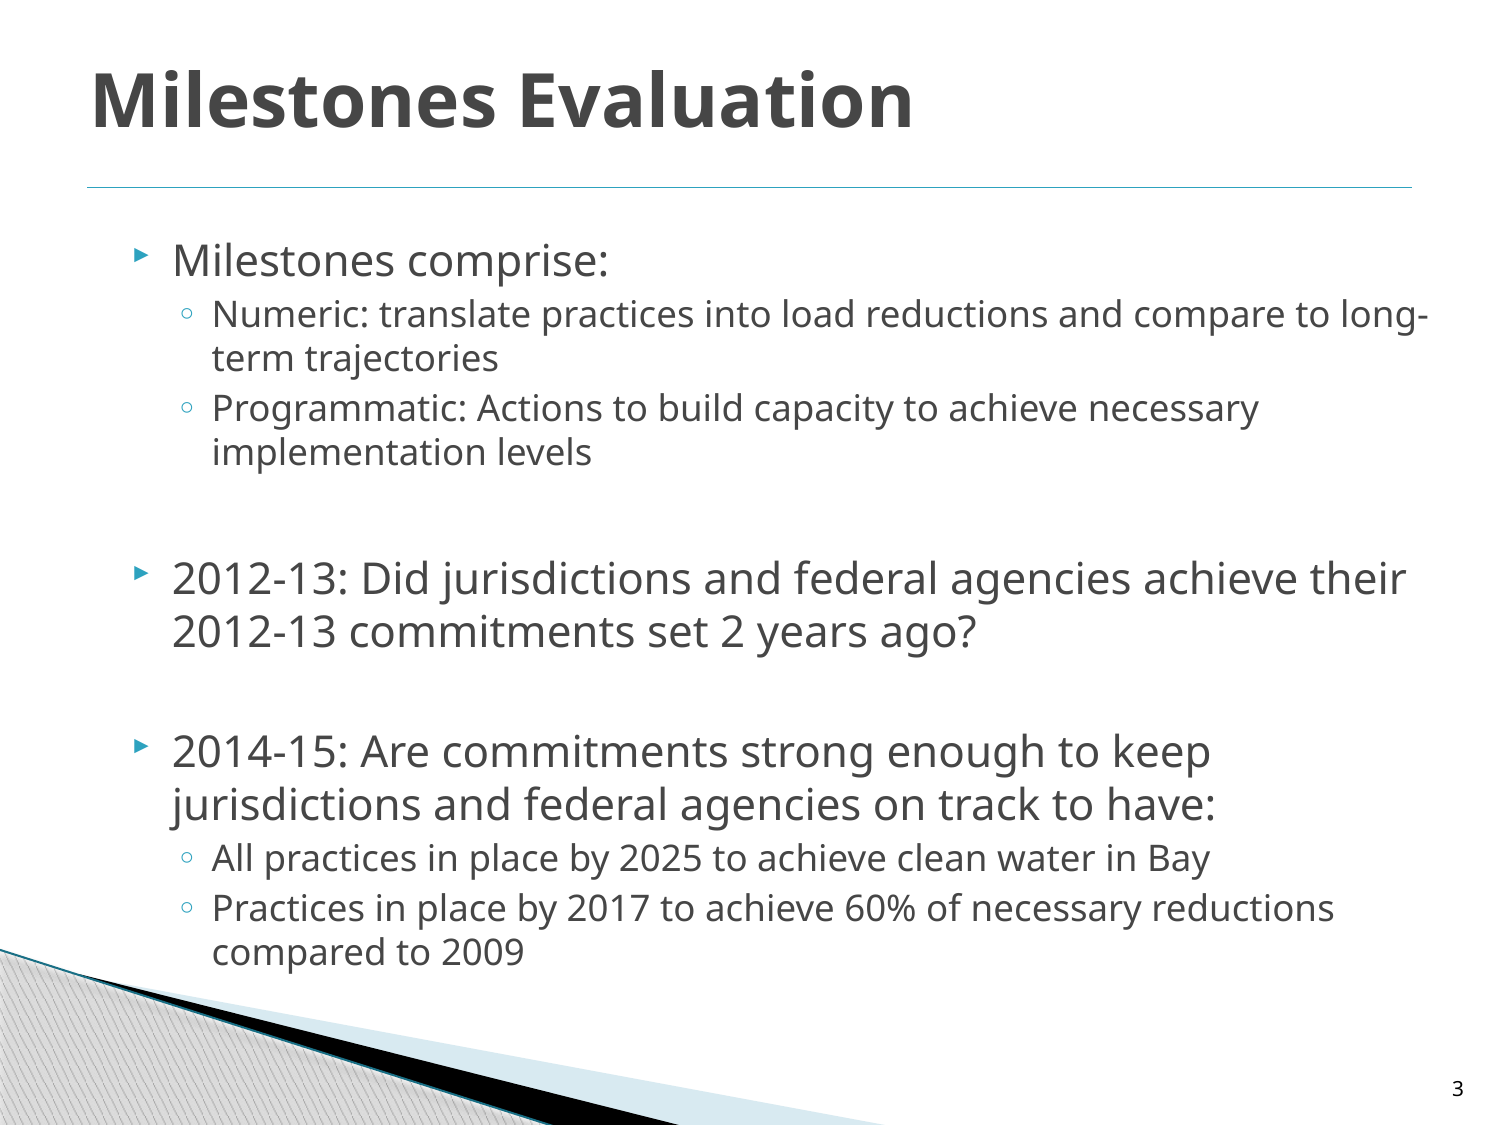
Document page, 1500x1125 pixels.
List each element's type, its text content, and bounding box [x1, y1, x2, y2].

list Milestones comprise: Numeric: translate practices into load reductions and compare to long-term trajectories Programmatic: Actions to build capacity to achieve necessary implementation levels 2012-13: Did jurisdictions and federal agencies achieve their 2012-13 commitments set 2 years ago? 2014-15: Are commitments strong enough to keep jurisdictions and federal agencies on track to have: All practices in place by 2025 to achieve clean water in Bay Practices in place by 2017 to achieve 60% of necessary reductions compared to 2009 [99, 224, 1475, 988]
slide_number 3 [1418, 1051, 1479, 1112]
title Milestones Evaluation [75, 20, 1425, 175]
